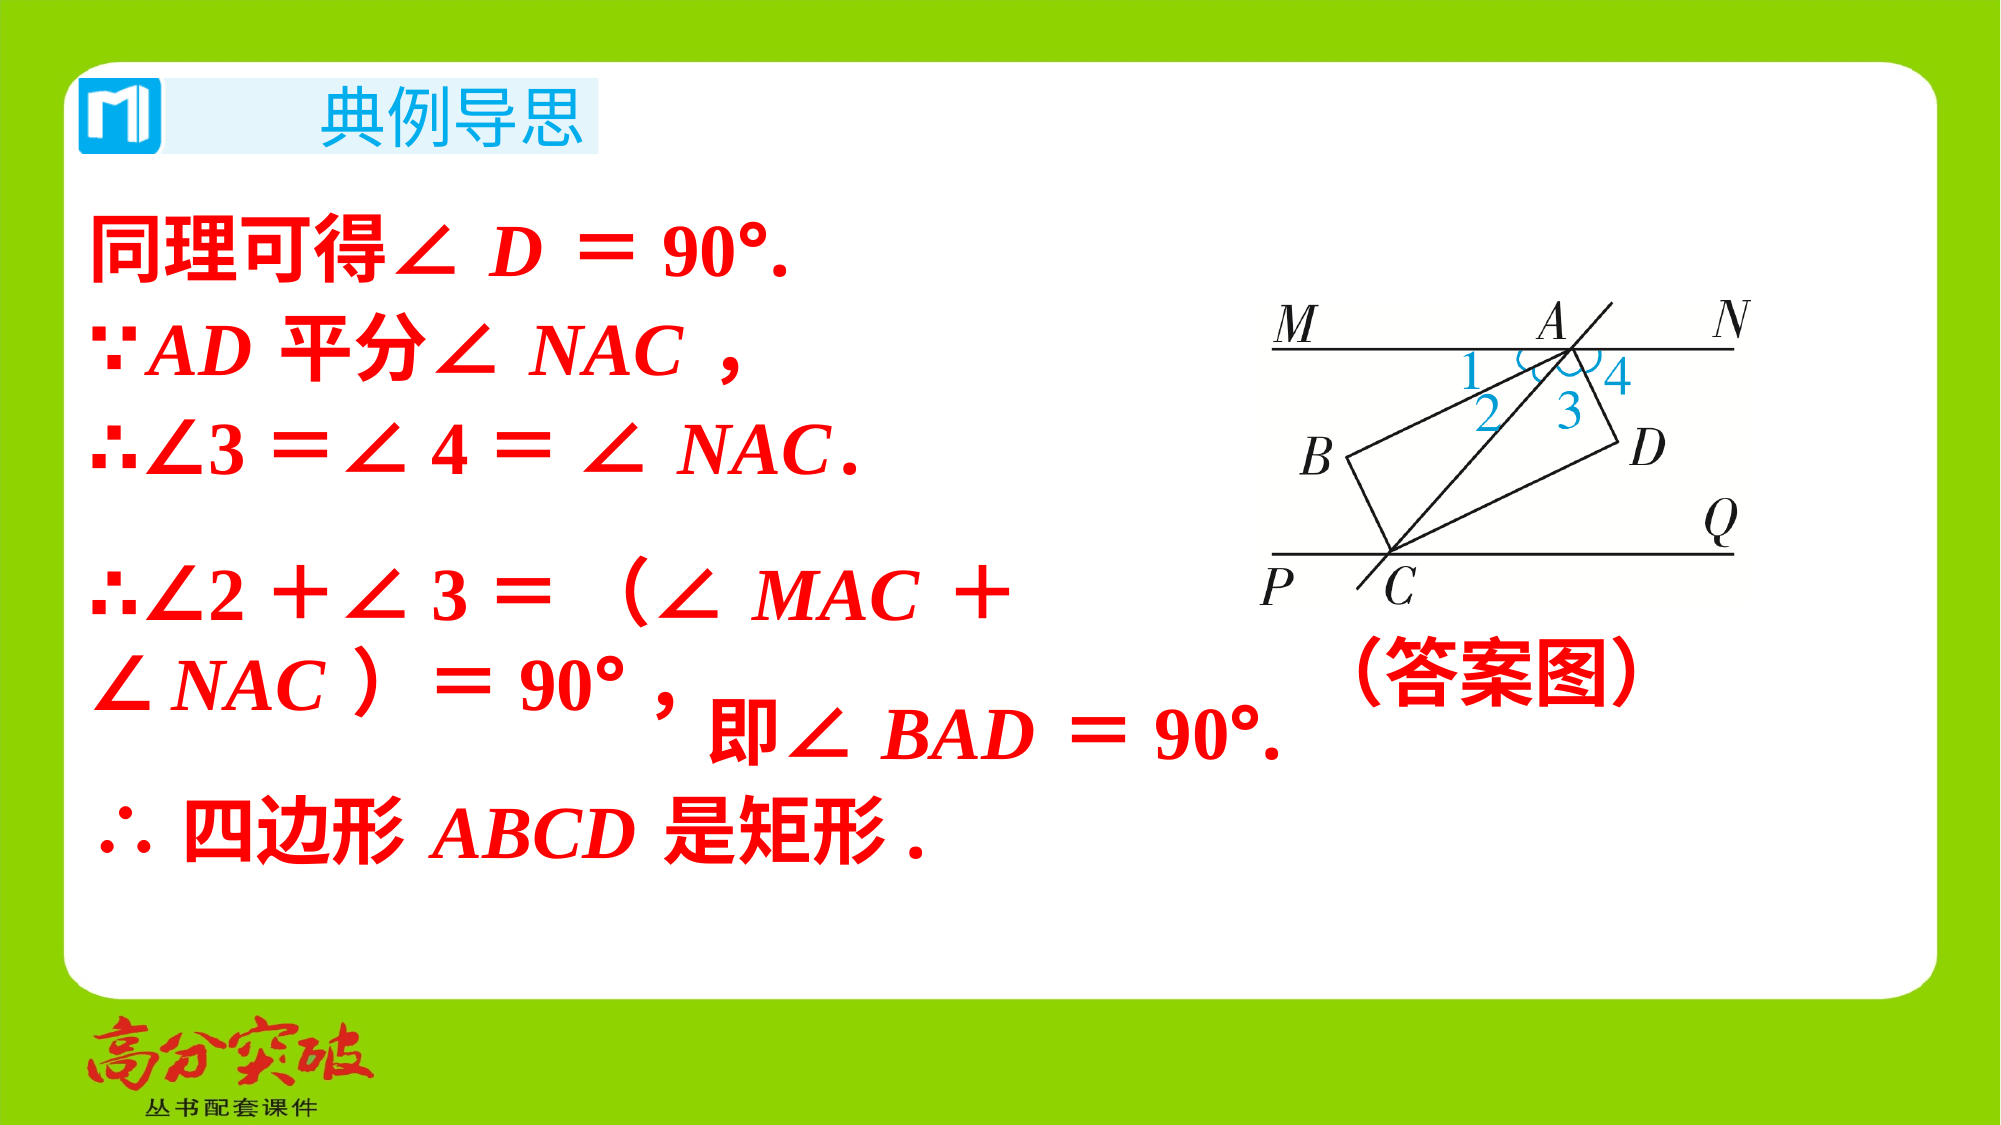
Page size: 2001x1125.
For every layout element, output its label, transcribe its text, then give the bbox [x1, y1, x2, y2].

text_box ∴四边形ABCD是矩形. [88, 783, 881, 875]
picture [0, 0, 2001, 1125]
text_box 即∠BAD＝90°. [706, 684, 1296, 776]
text_box ∵AD平分∠NAC， [88, 300, 761, 392]
text_box 同理可得∠D＝90°. [88, 201, 805, 293]
text_box （答案图） [1307, 625, 1687, 716]
